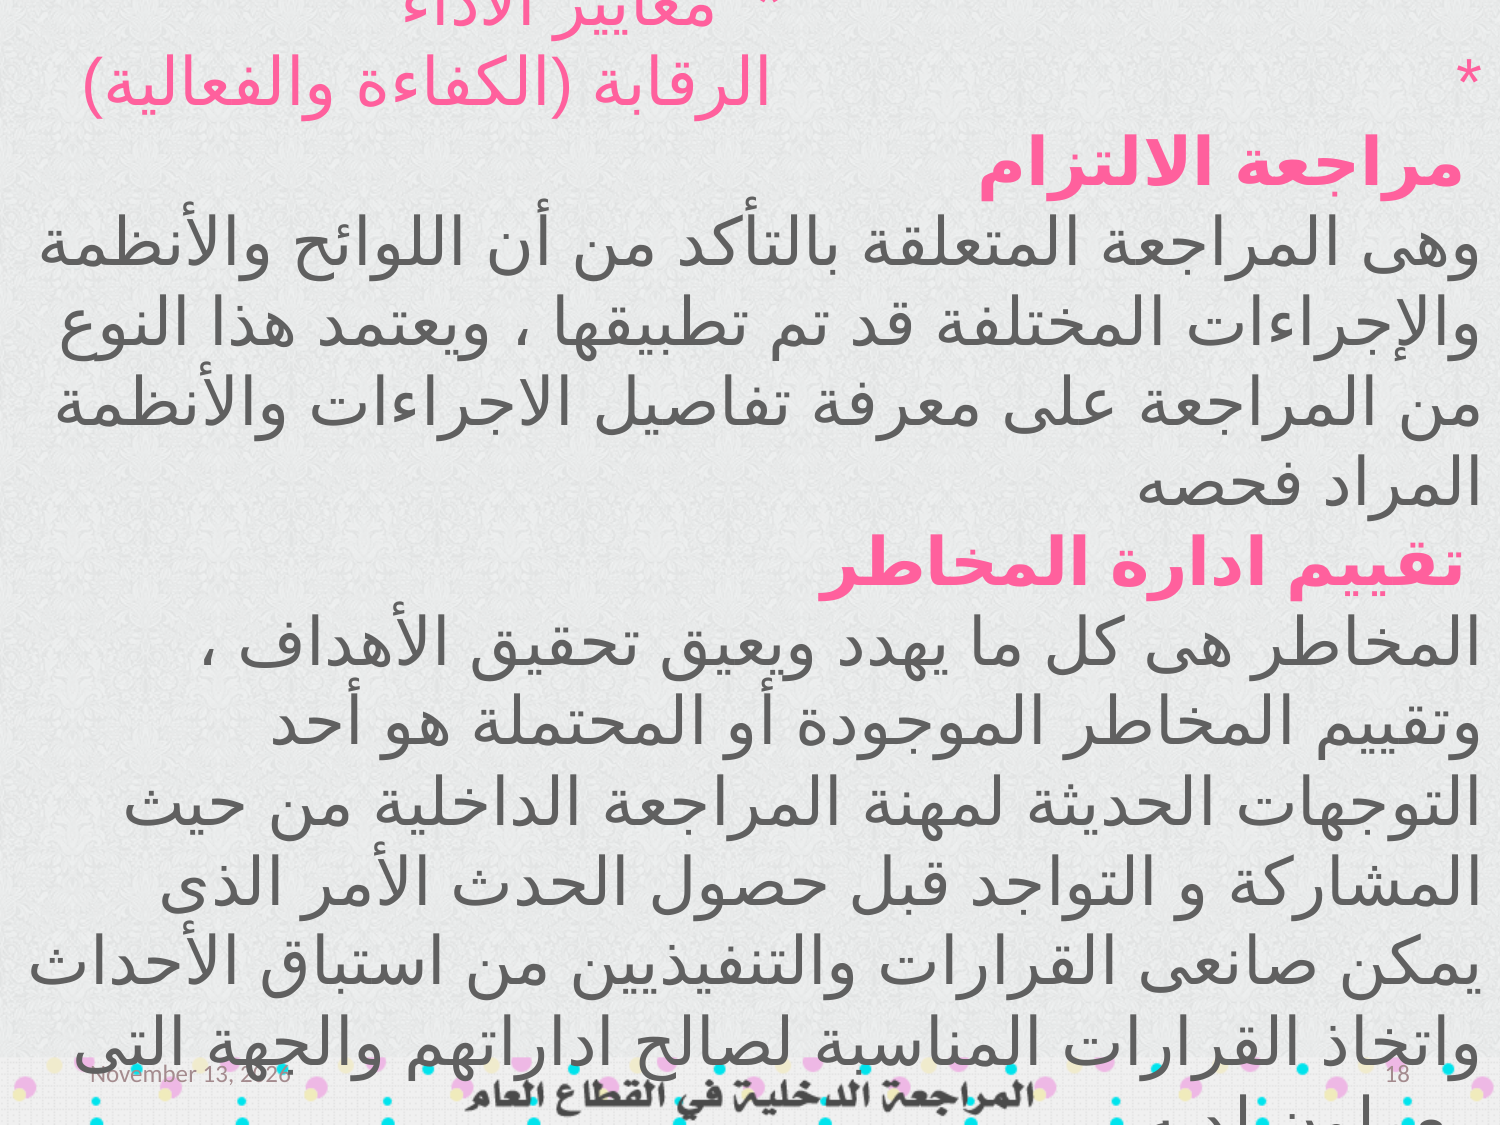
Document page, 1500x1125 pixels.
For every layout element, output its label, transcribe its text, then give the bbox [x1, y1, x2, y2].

text_box الأهداف * ثلاثة عناصر رئيسية معايير الآداء * الرقابة (الكفاءة والفعالية) * مراجعة الالتزام وهى المراجعة المتعلقة بالتأكد من أن اللوائح والأنظمة والإجراءات المختلفة قد تم تطبيقها ، ويعتمد هذا النوع من المراجعة على معرفة تفاصيل الاجراءات والأنظمة المراد فحصه تقييم ادارة المخاطر المخاطر هى كل ما يهدد ويعيق تحقيق الأهداف ، وتقييم المخاطر الموجودة أو المحتملة هو أحد التوجهات الحديثة لمهنة المراجعة الداخلية من حيث المشاركة و التواجد قبل حصول الحدث الأمر الذى يمكن صانعى القرارات والتنفيذيين من استباق الأحداث واتخاذ القرارات المناسبة لصالح اداراتهم والجهة التى يعملون لديه [0, 0, 1500, 1125]
